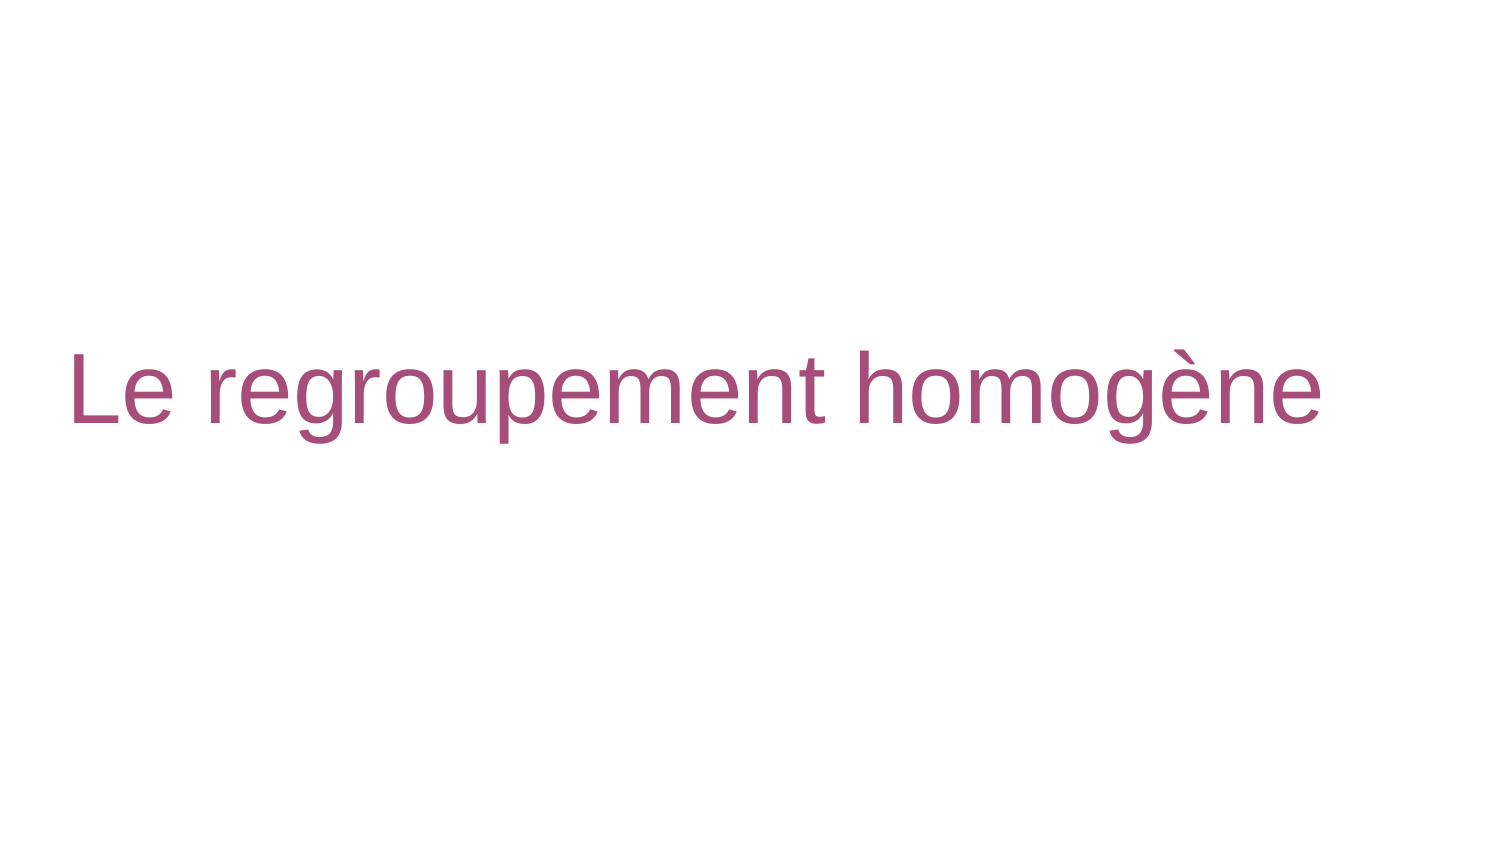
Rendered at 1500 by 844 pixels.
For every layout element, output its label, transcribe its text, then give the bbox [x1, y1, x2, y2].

list Le regroupement homogène [51, 189, 1449, 750]
